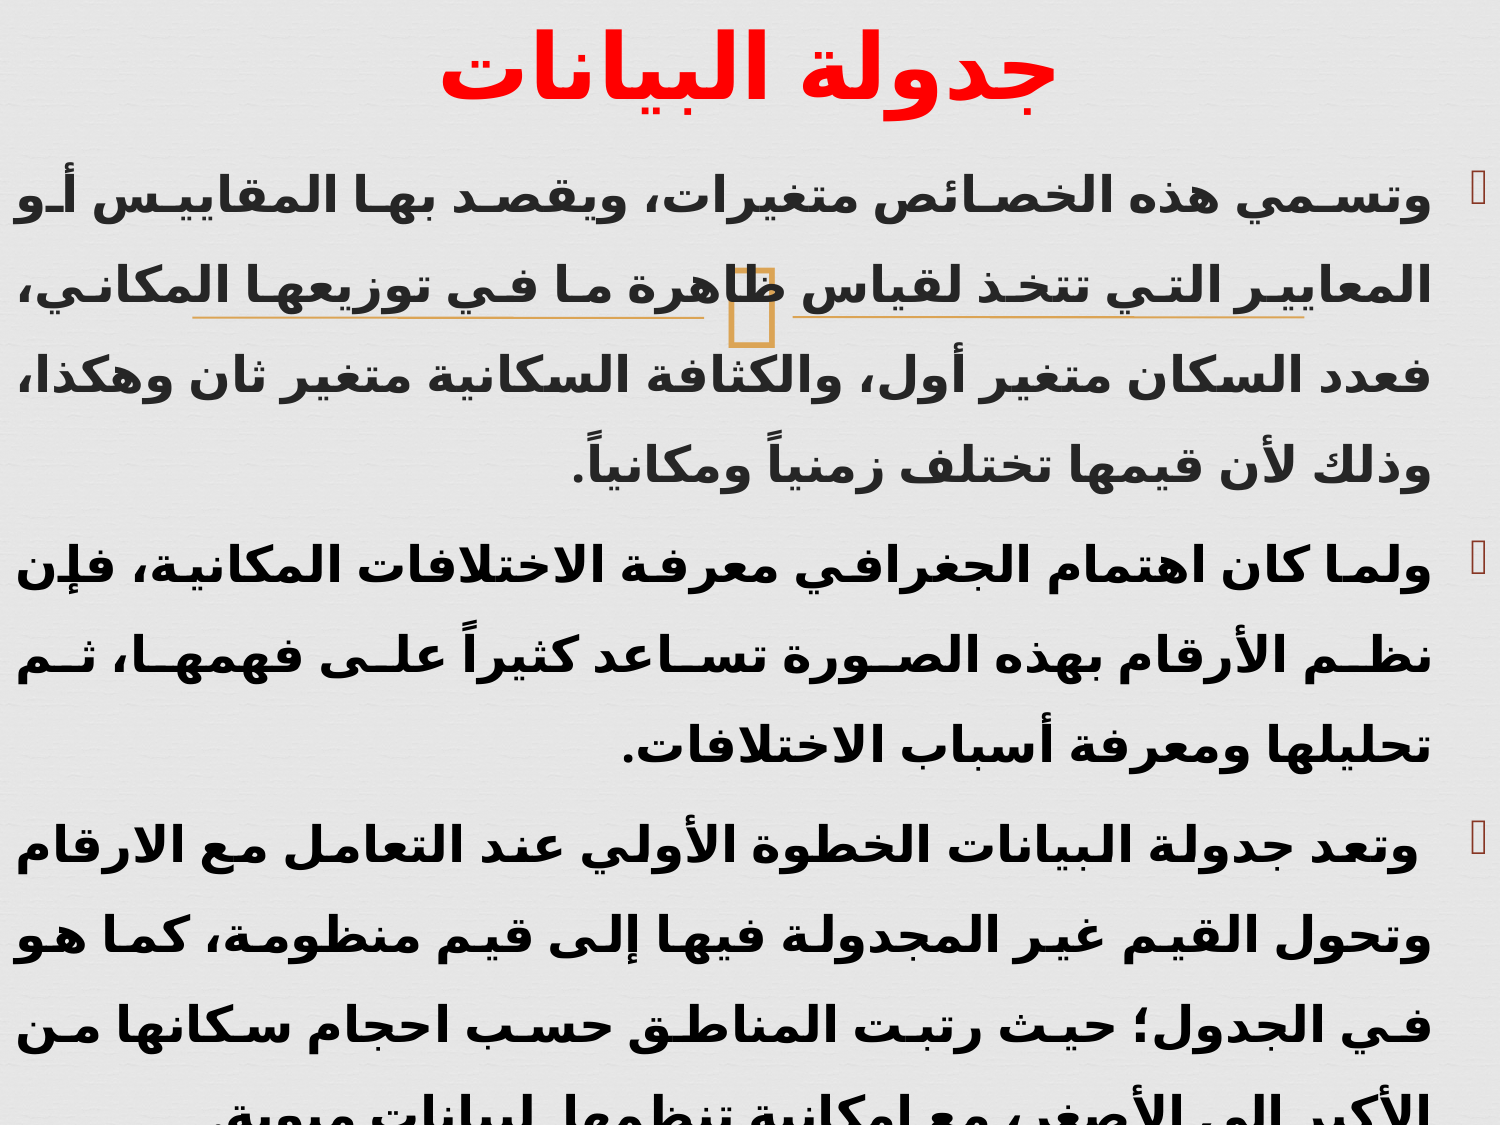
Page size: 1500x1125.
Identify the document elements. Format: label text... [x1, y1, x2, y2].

title جدولة البيانات [94, 0, 1407, 125]
list وتسمي هذه الخصائص متغيرات، ويقصد بها المقاييس أو المعايير التي تتخذ لقياس ظاهرة ما في توزيعها المكاني، فعدد السكان متغير أول، والكثافة السكانية متغير ثان وهكذا، وذلك لأن قيمها تختلف زمنياً ومكانياً. ولما كان اهتمام الجغرافي معرفة الاختلافات المكانية، فإن نظم الأرقام بهذه الصورة تساعد كثيراً على فهمها، ثم تحليلها ومعرفة أسباب الاختلافات. وتعد جدولة البيانات الخطوة الأولي عند التعامل مع الارقام وتحول القيم غير المجدولة فيها إلى قيم منظومة، كما هو في الجدول؛ حيث رتبت المناطق حسب احجام سكانها من الأكبر إلى الأصغر، مع امكانية تنظمها لبيانات مبوبة. [0, 125, 1500, 1125]
